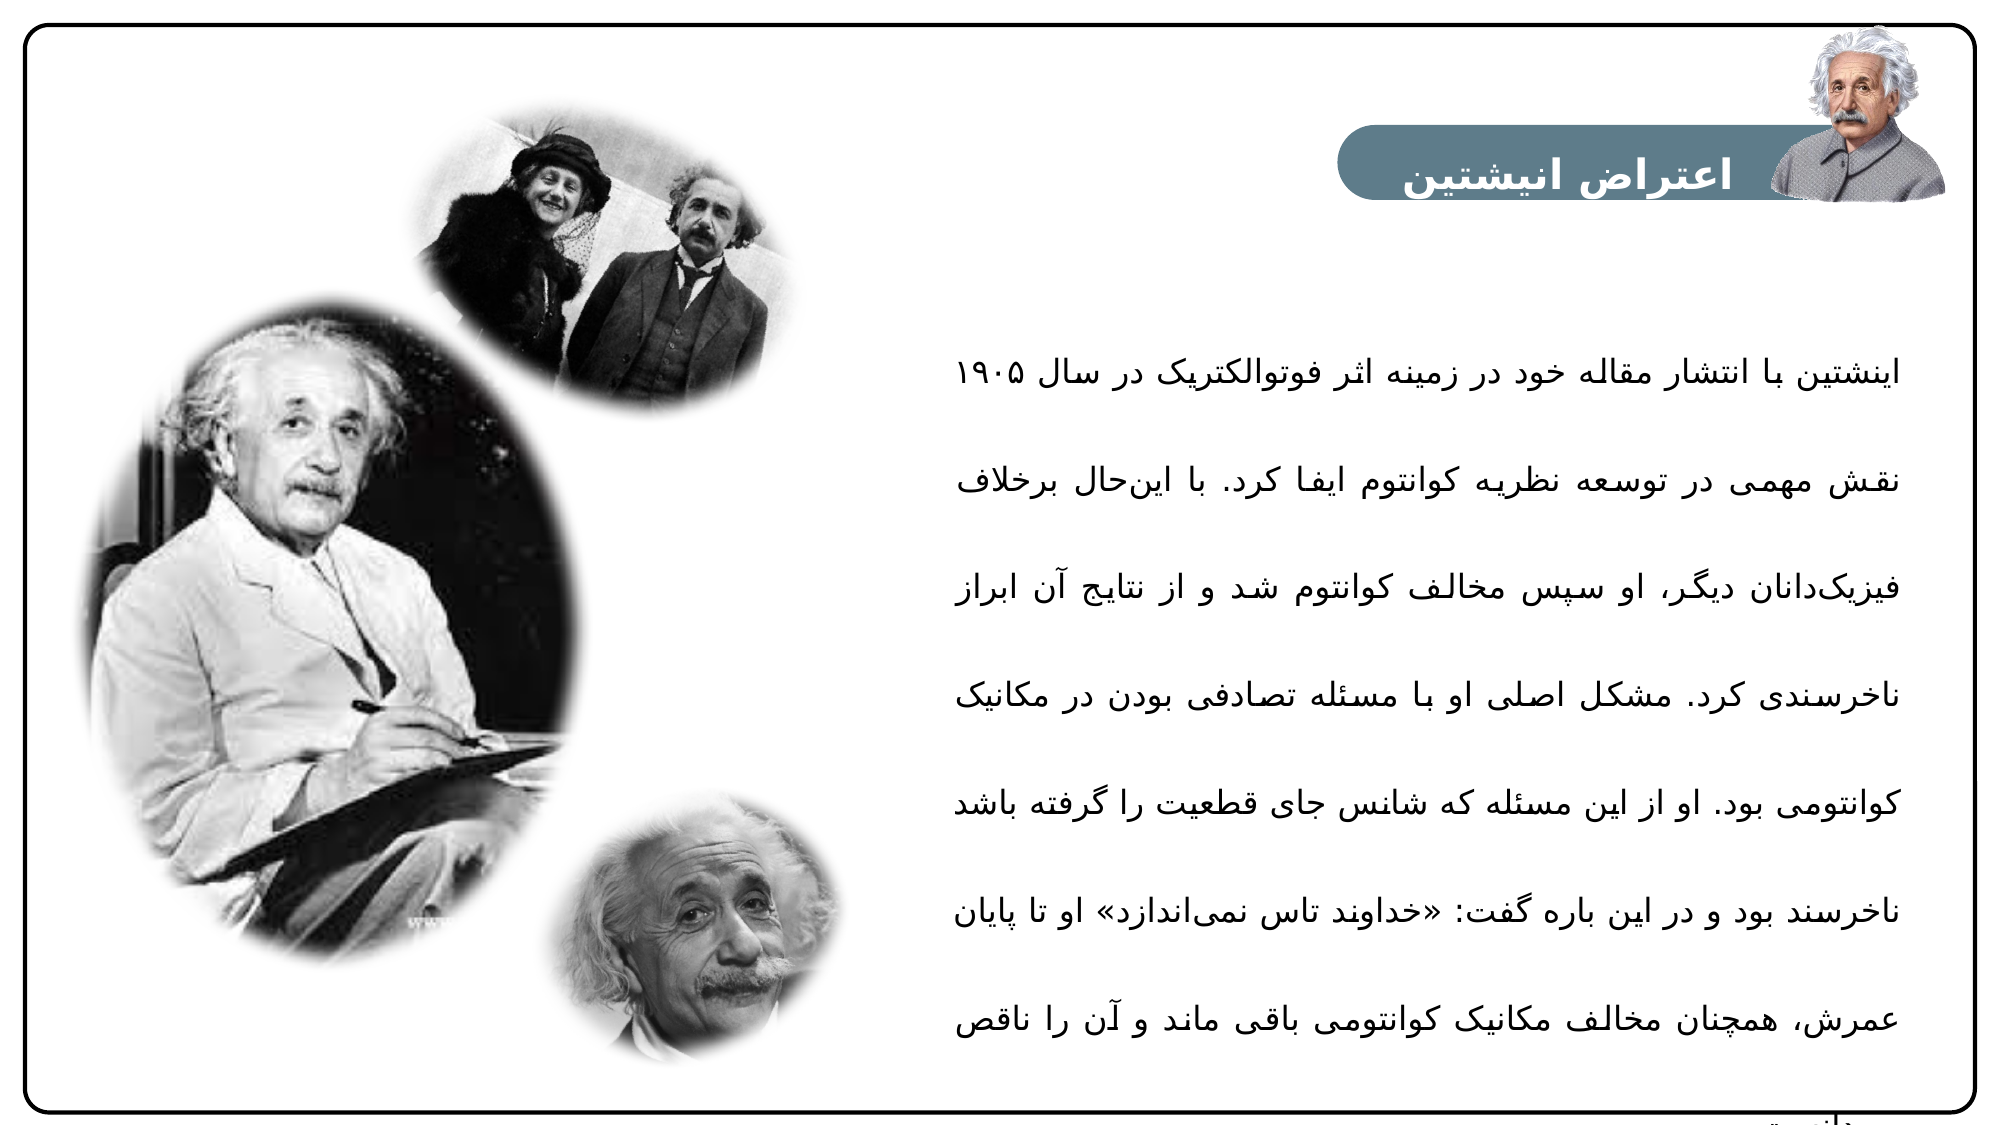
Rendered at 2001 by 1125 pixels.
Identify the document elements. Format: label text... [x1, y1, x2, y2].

text_box اعتراض انیشتین [1349, 115, 1788, 206]
text_box اینشتین با انتشار مقاله خود در زمینه اثر فوتوالکتریک در سال ۱۹۰۵ نقش مهمی در توسعه نظریه کوانتوم ایفا کرد. با این‌حال برخلاف فیزیک‌دانان دیگر، او سپس مخالف کوانتوم شد و از نتایج آن ابراز ناخرسندی کرد. مشکل اصلی او با مسئله تصادفی بودن در مکانیک کوانتومی بود. او از این مسئله که شانس جای قطعیت را گرفته باشد ناخرسند بود و در این باره گفت: «خداوند تاس نمی‌اندازد» او تا پایان عمرش، همچنان مخالف مکانیک کوانتومی باقی ماند و آن را ناقص می‌دانست [937, 274, 1916, 1125]
picture [1761, 14, 1954, 213]
picture [69, 102, 858, 1066]
